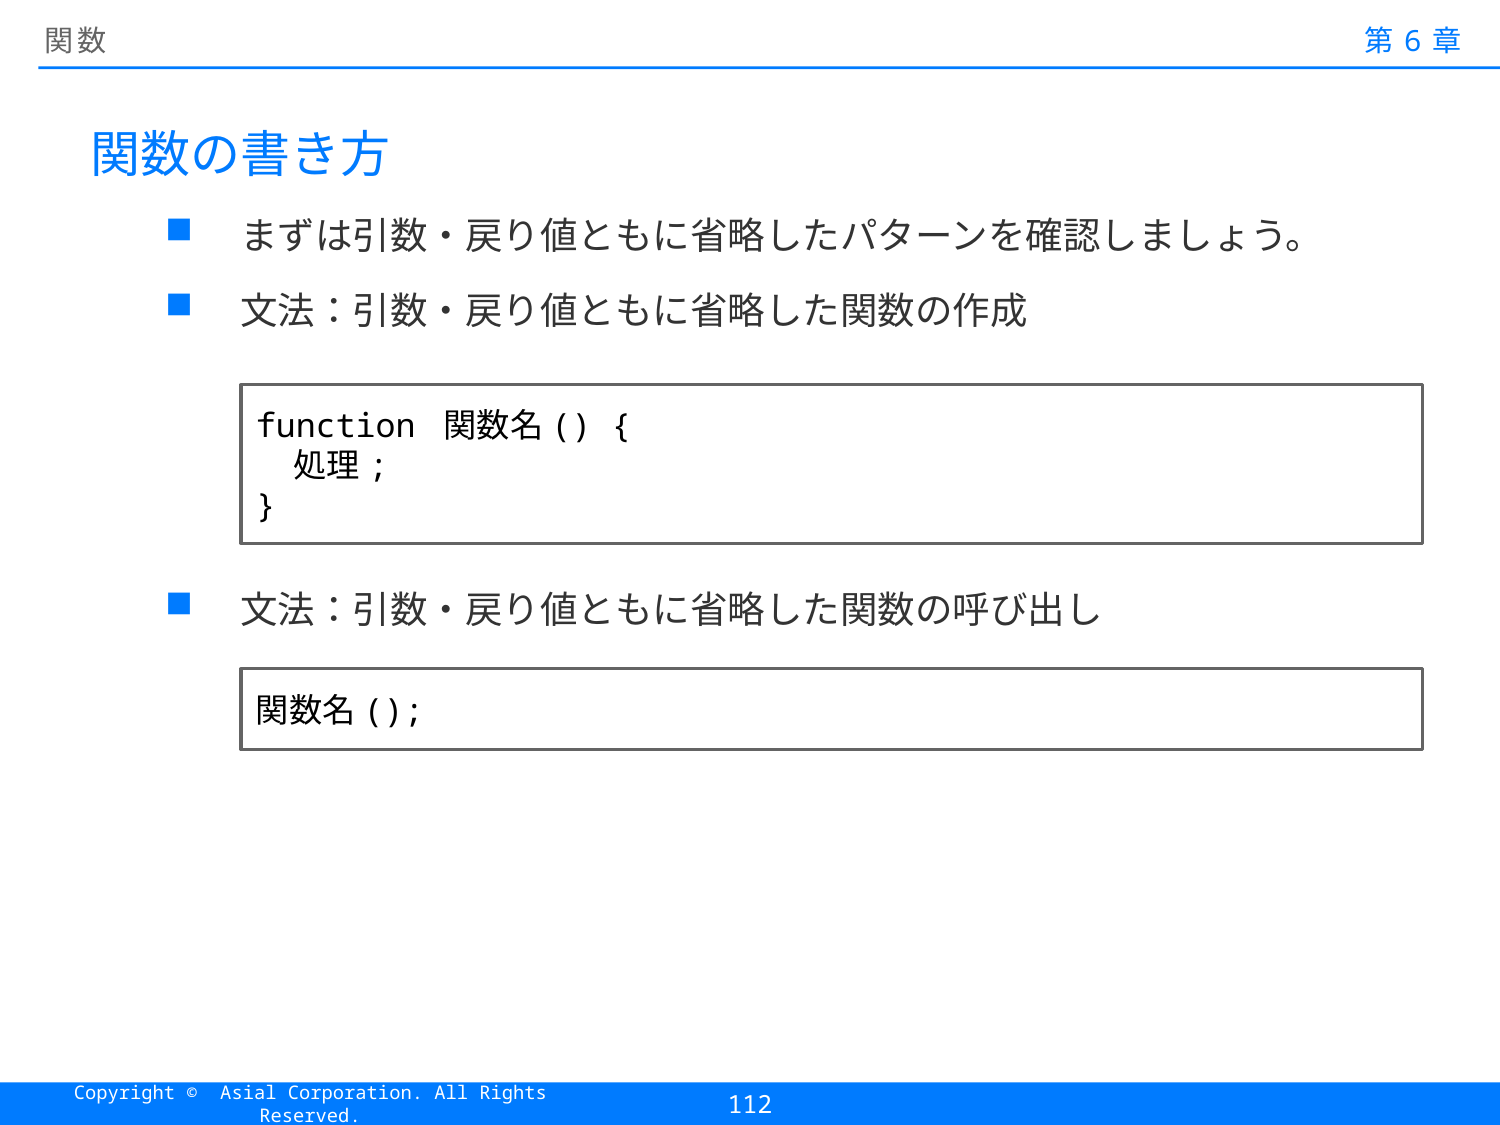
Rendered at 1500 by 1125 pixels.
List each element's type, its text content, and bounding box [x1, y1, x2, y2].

list 関数の書き方 まずは引数・戻り値ともに省略したパターンを確認しましょう。 文法：引数・戻り値ともに省略した関数の作成 文法：引数・戻り値ともに省略した関数の呼び出し [75, 84, 1425, 988]
title 関数 [29, 7, 702, 72]
text_box function 関数名() { 処理; } [239, 383, 1424, 545]
list 第6章 [702, 7, 1477, 72]
slide_number 112 [581, 1075, 919, 1125]
text_box 関数名(); [239, 667, 1424, 752]
